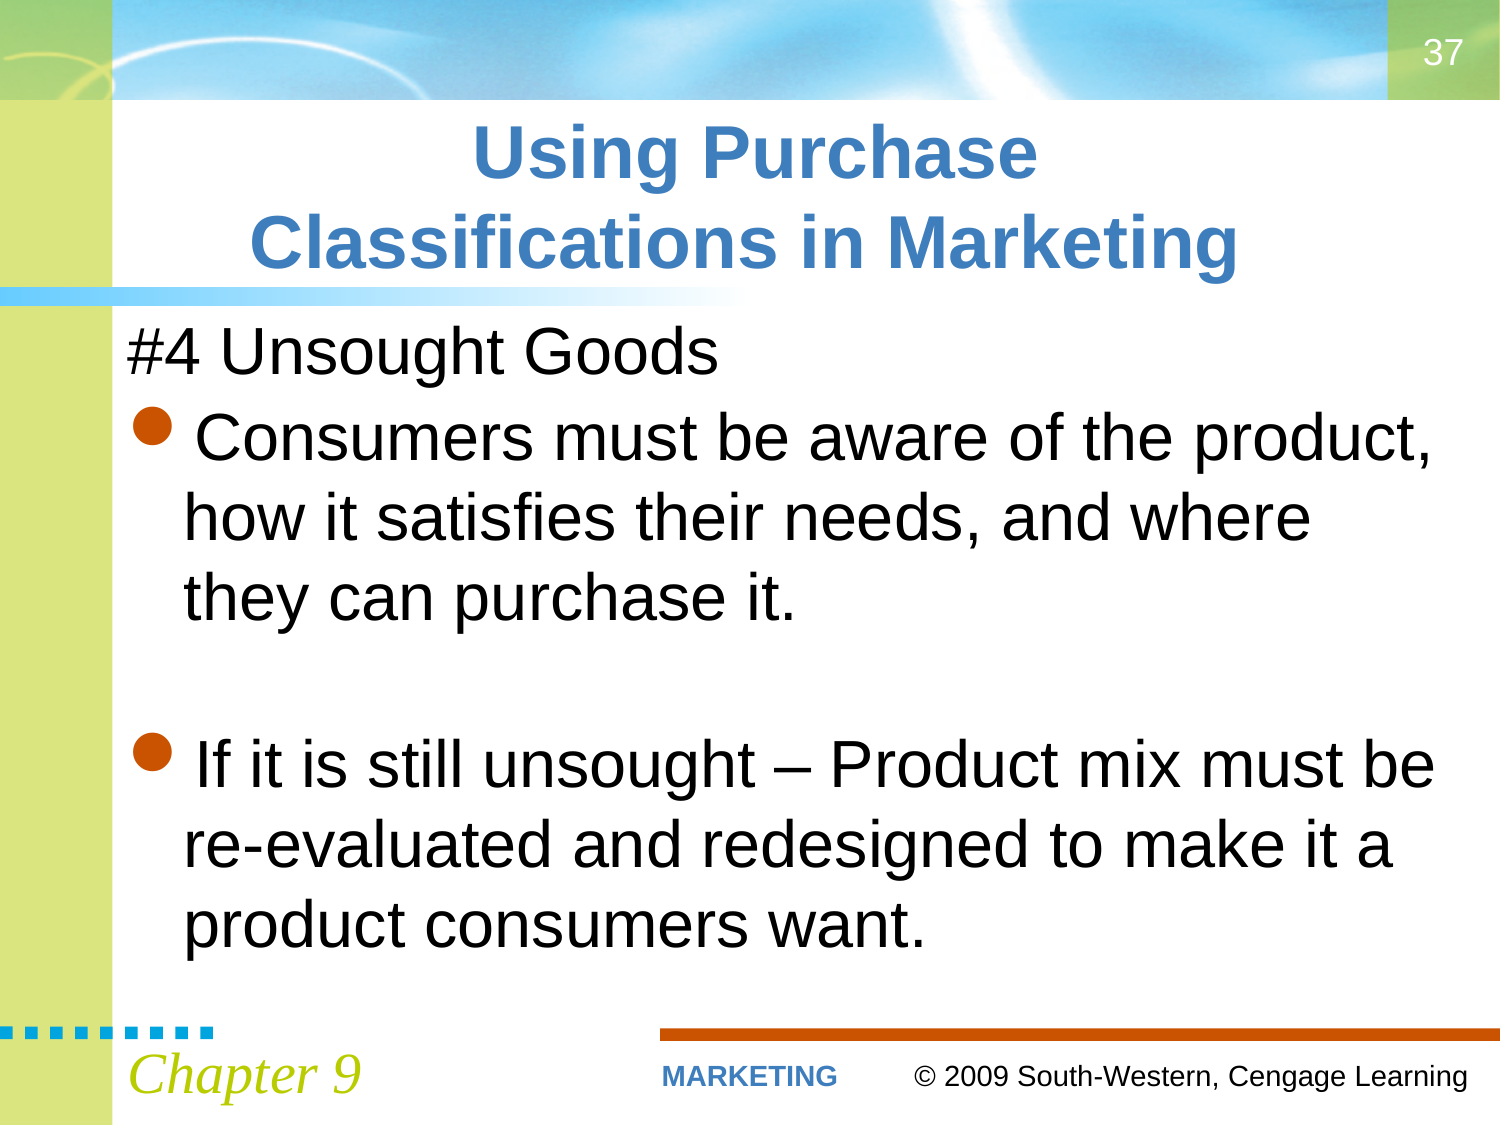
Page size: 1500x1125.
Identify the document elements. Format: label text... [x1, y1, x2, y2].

footer Chapter 9 [112, 1038, 638, 1113]
list #4 Unsought Goods Consumers must be aware of the product, how it satisfies their needs, and where they can purchase it. If it is still unsought – Product mix must be re-evaluated and redesigned to make it a product consumers want. [112, 299, 1463, 1038]
slide_number 37 [1387, 0, 1500, 101]
title Using Purchase Classifications in Marketing [74, 99, 1438, 288]
